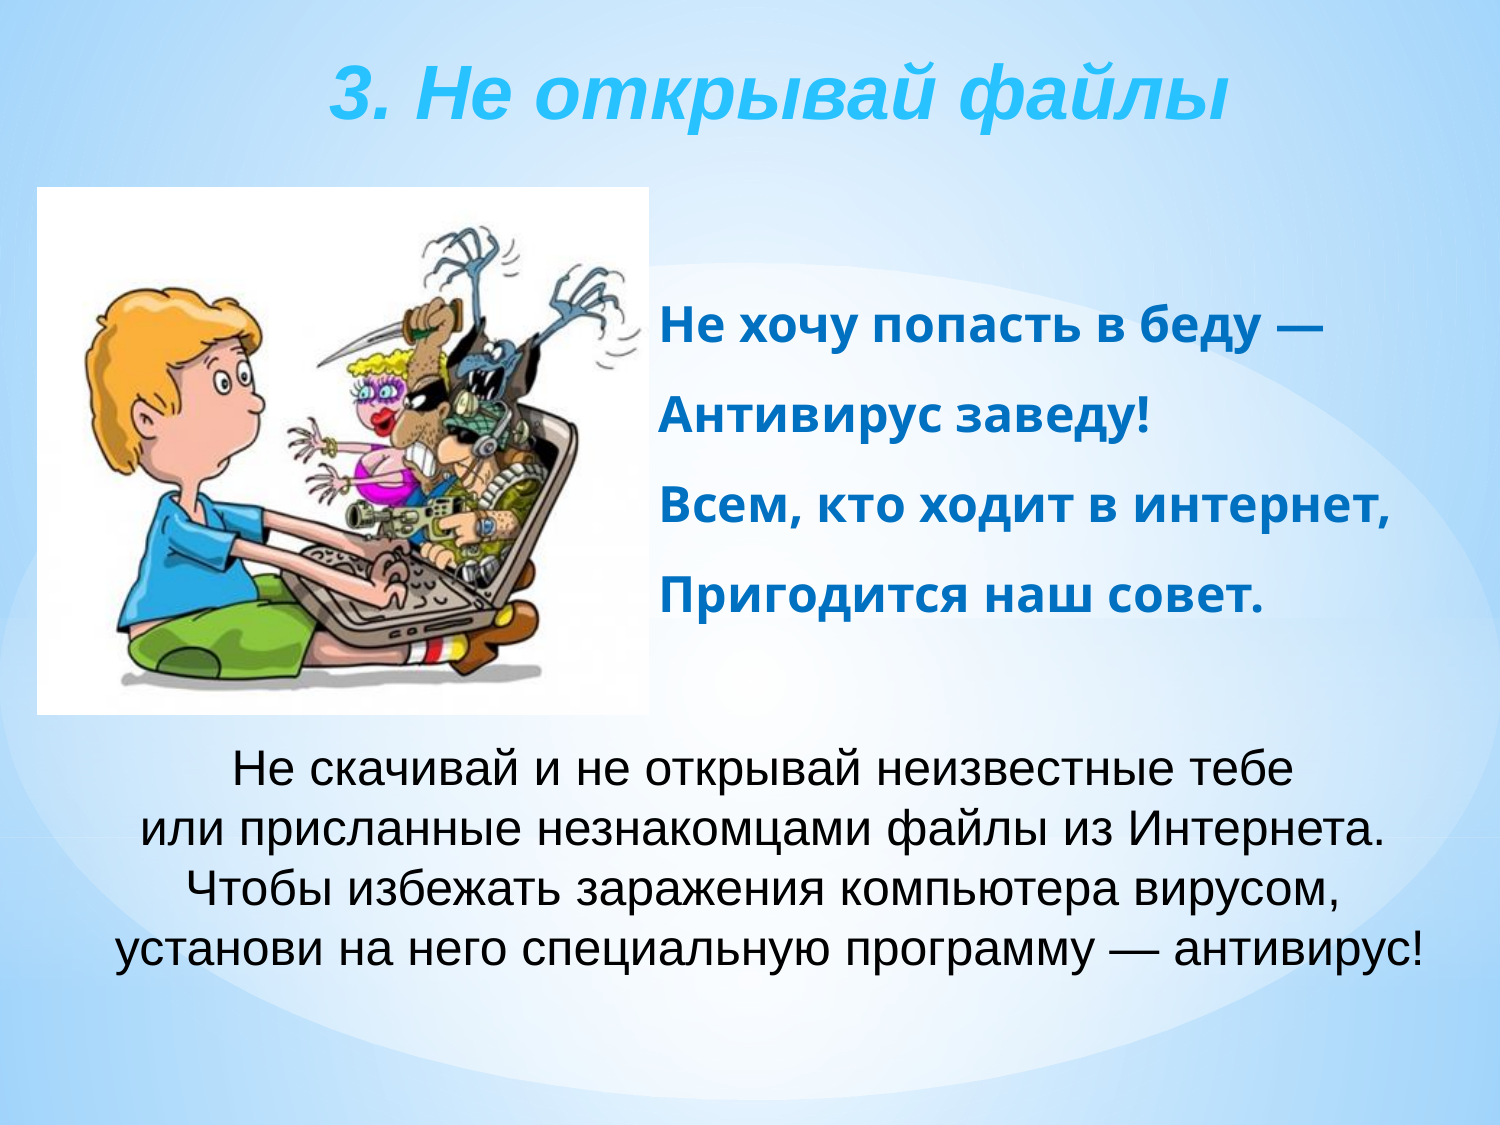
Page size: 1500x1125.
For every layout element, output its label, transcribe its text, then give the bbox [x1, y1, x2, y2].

text_box Не скачивай и не открывай неизвестные тебе или присланные незнакомцами файлы из Интернета. Чтобы избежать заражения компьютера вирусом, установи на него специальную программу — антивирус! [99, 727, 1441, 983]
picture [37, 187, 649, 716]
title 3. Не открывай файлы [105, 35, 1456, 223]
list Не хочу попасть в беду — Антивирус заведу! Всем, кто ходит в интернет, Пригодится наш совет. [584, 255, 1500, 763]
